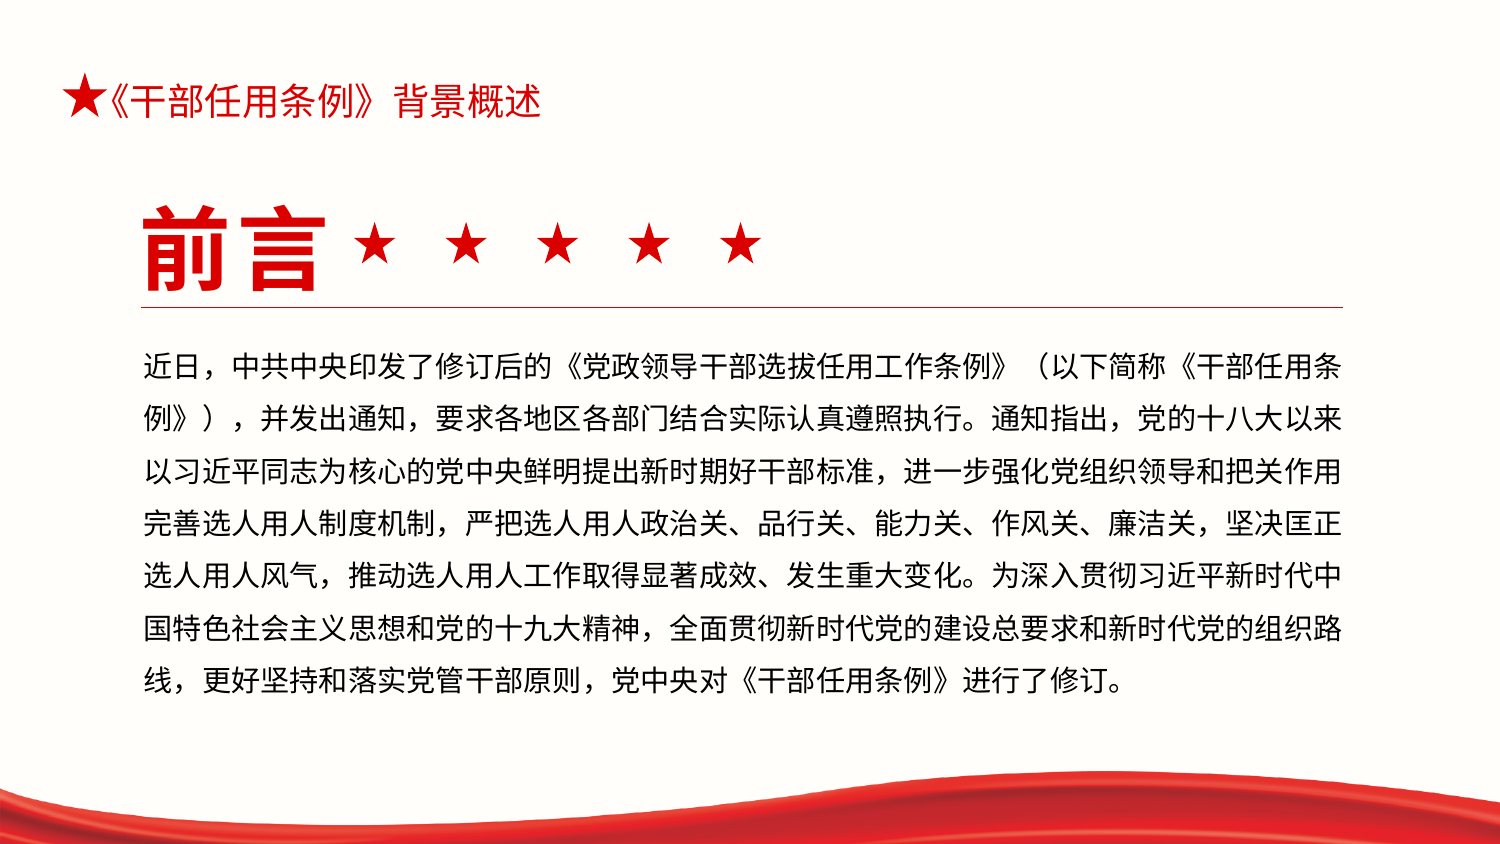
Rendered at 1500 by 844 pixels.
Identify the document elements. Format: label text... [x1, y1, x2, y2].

text_box 前言 [125, 184, 379, 309]
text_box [353, 221, 762, 264]
text_box 近日，中共中央印发了修订后的《党政领导干部选拔任用工作条例》（以下简称《干部任用条例》），并发出通知，要求各地区各部门结合实际认真遵照执行。通知指出，党的十八大以来以习近平同志为核心的党中央鲜明提出新时期好干部标准，进一步强化党组织领导和把关作用完善选人用人制度机制，严把选人用人政治关、品行关、能力关、作风关、廉洁关，坚决匡正选人用人风气，推动选人用人工作取得显著成效、发生重大变化。为深入贯彻习近平新时代中国特色社会主义思想和党的十九大精神，全面贯彻新时代党的建设总要求和新时代党的组织路线，更好坚持和落实党管干部原则，党中央对《干部任用条例》进行了修订。 [128, 323, 1367, 705]
picture [0, 771, 1500, 844]
